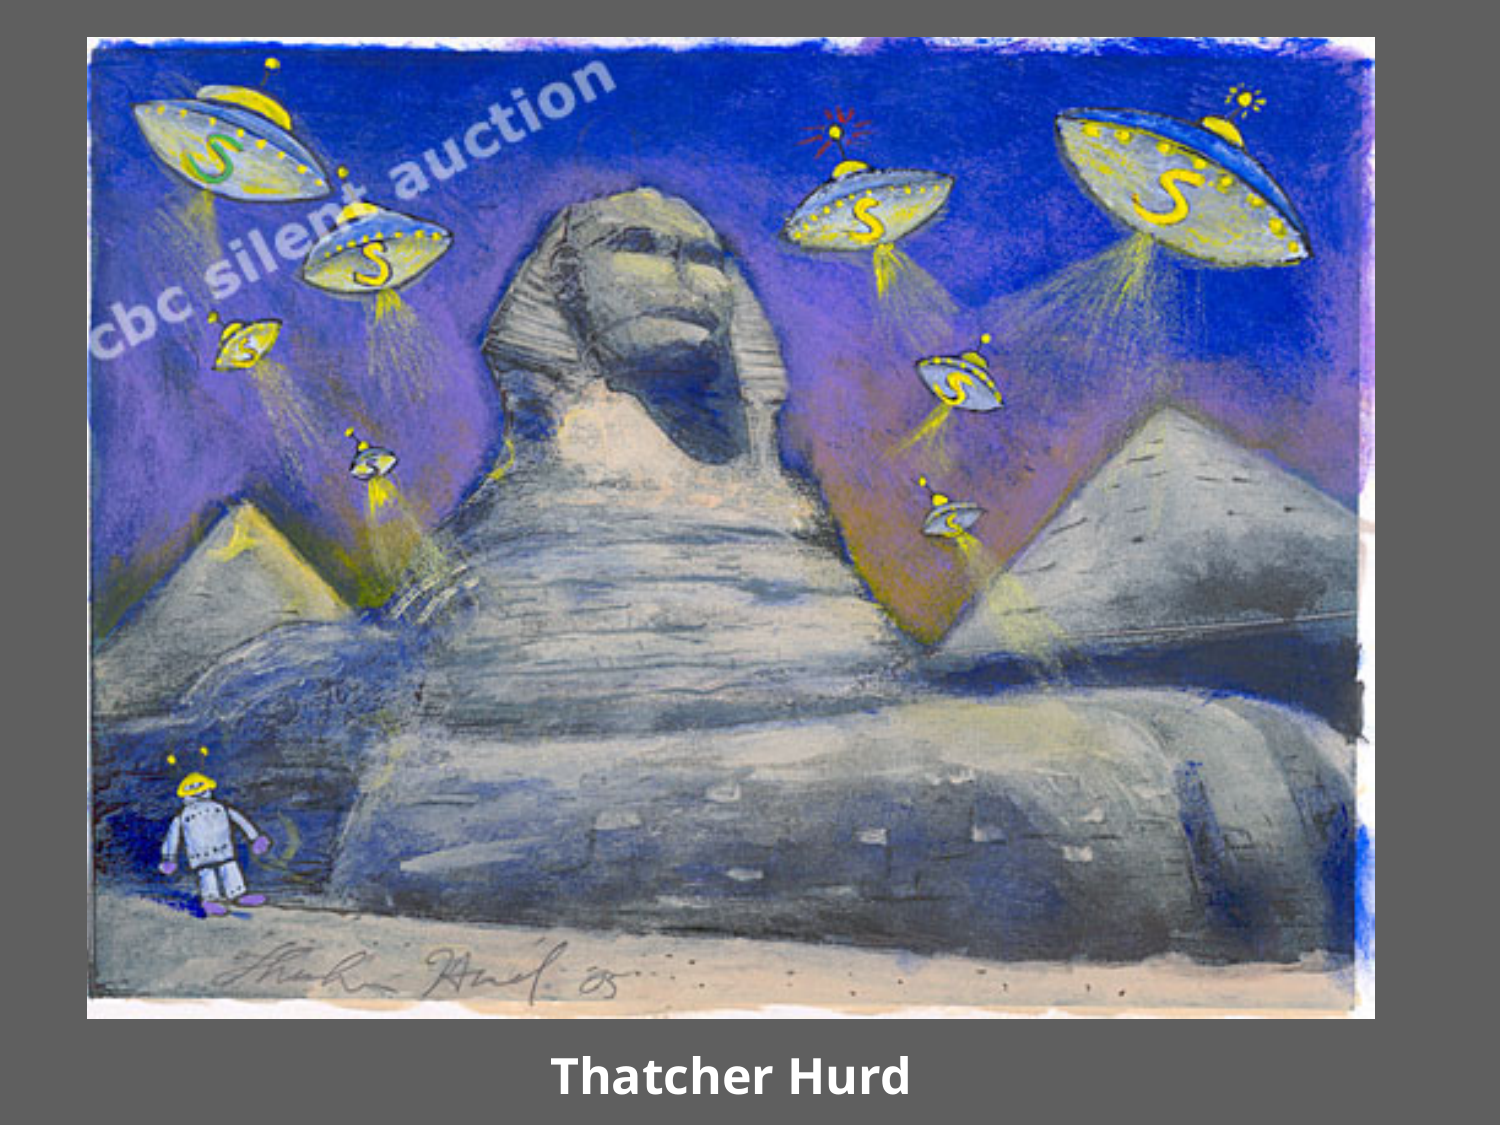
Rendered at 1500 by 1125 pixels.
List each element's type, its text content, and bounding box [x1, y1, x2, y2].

text_box Thatcher Hurd [437, 1037, 1025, 1113]
picture [87, 37, 1376, 1019]
